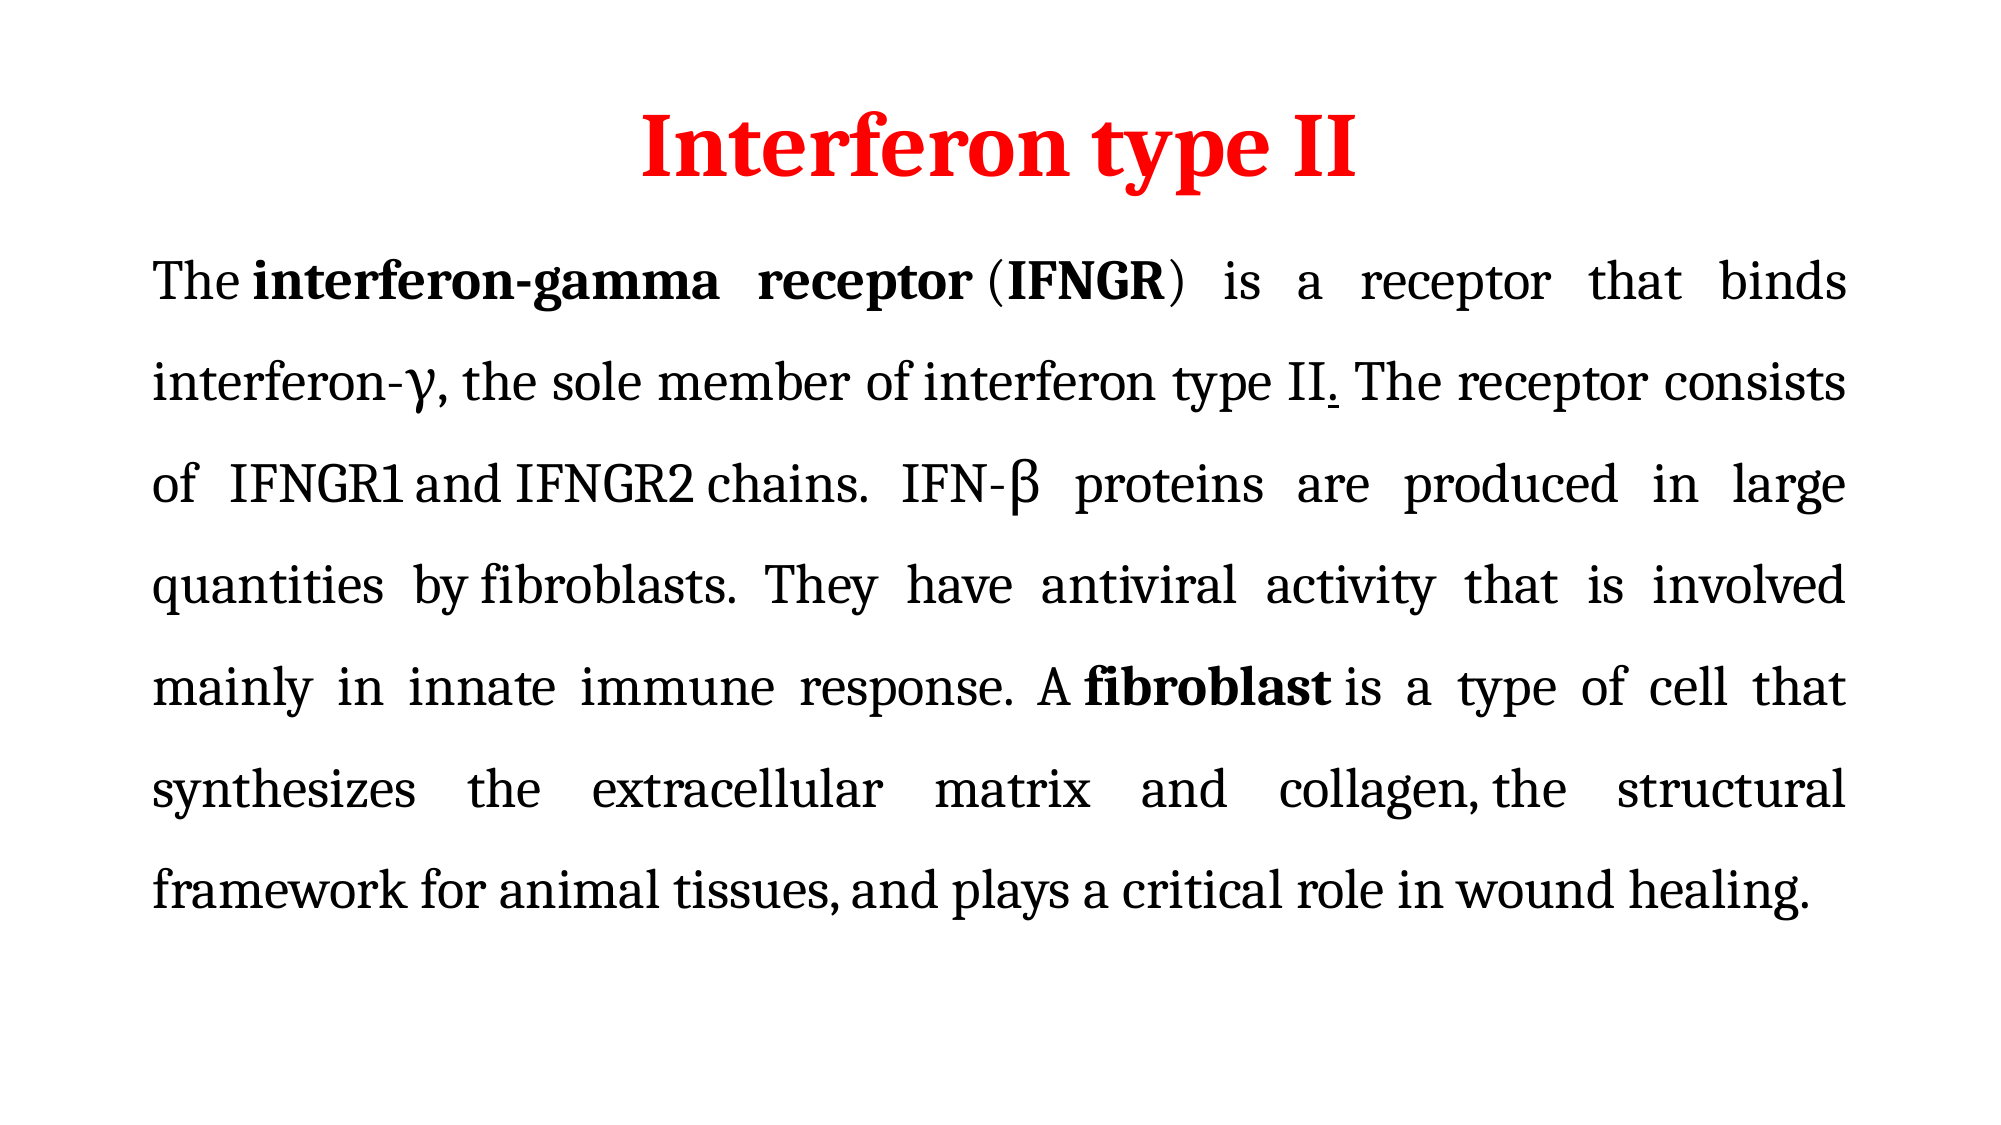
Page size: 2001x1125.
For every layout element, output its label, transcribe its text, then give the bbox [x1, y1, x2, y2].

title Interferon type II [137, 59, 1863, 201]
list The interferon-gamma receptor (IFNGR) is a receptor that binds interferon-γ, the sole member of interferon type II. The receptor consists of IFNGR1 and IFNGR2 chains. IFN-β proteins are produced in large quantities by fibroblasts. They have antiviral activity that is involved mainly in innate immune response. A fibroblast is a type of cell that synthesizes the extracellular matrix and collagen, the structural framework for animal tissues, and plays a critical role in wound healing. [137, 201, 1863, 1014]
